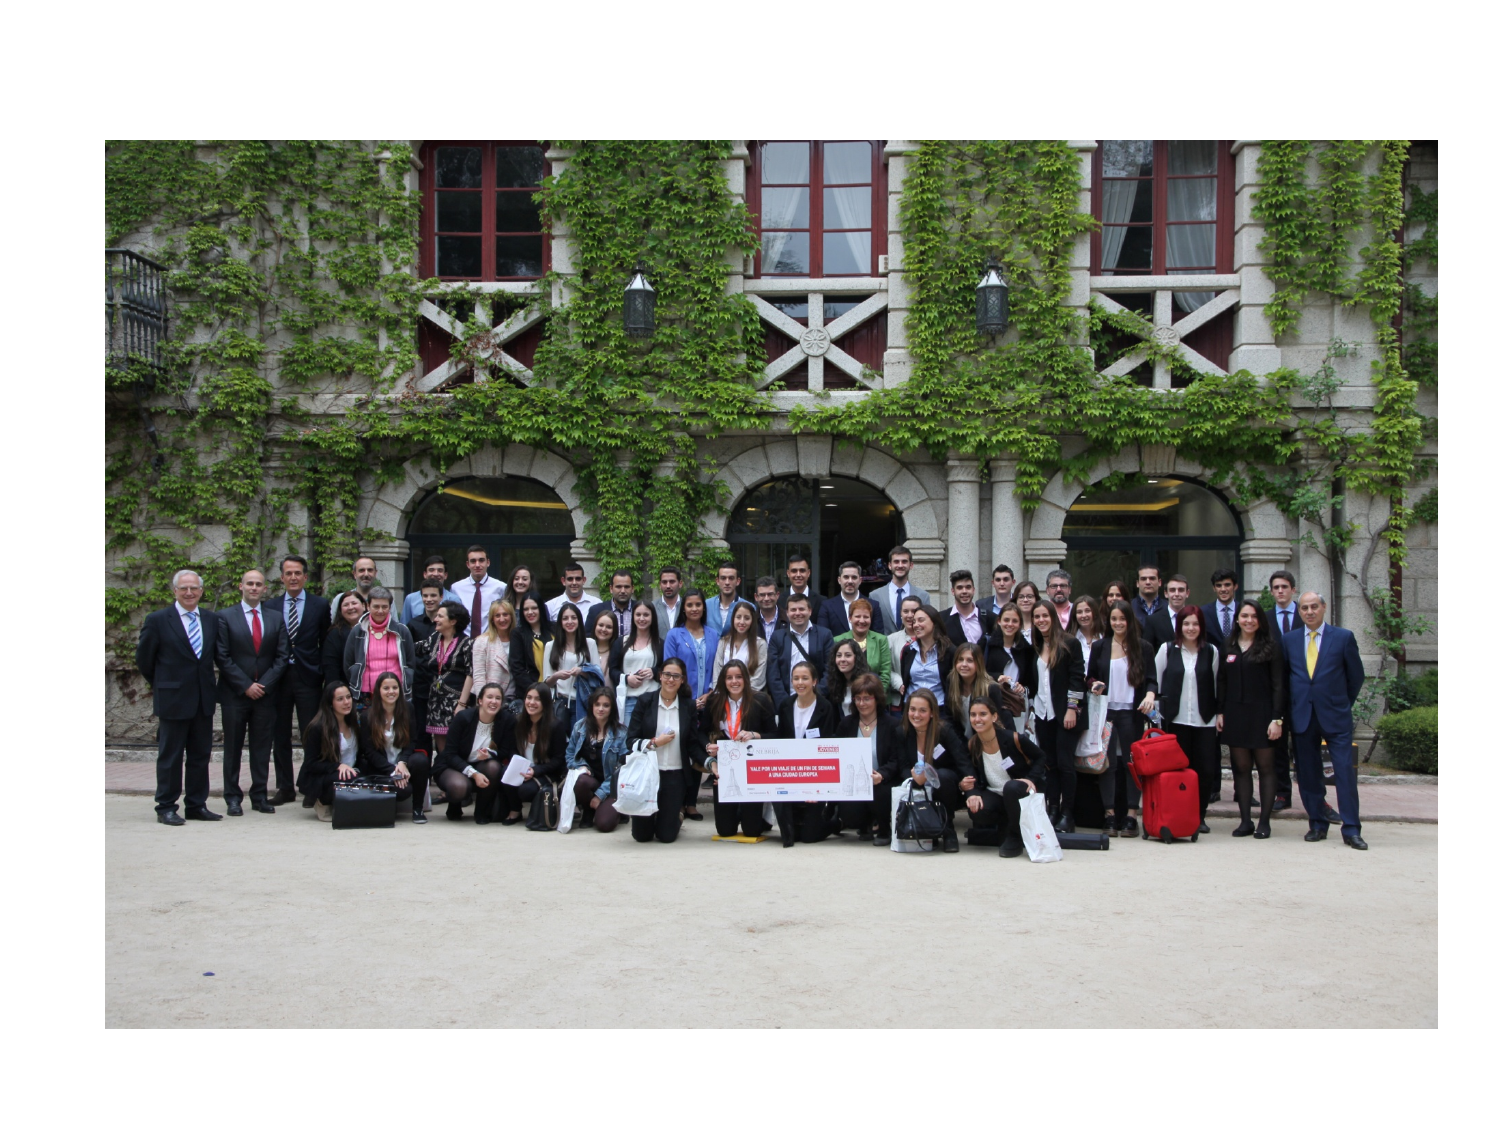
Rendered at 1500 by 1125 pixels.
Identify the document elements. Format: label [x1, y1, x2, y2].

list [105, 140, 1438, 1029]
